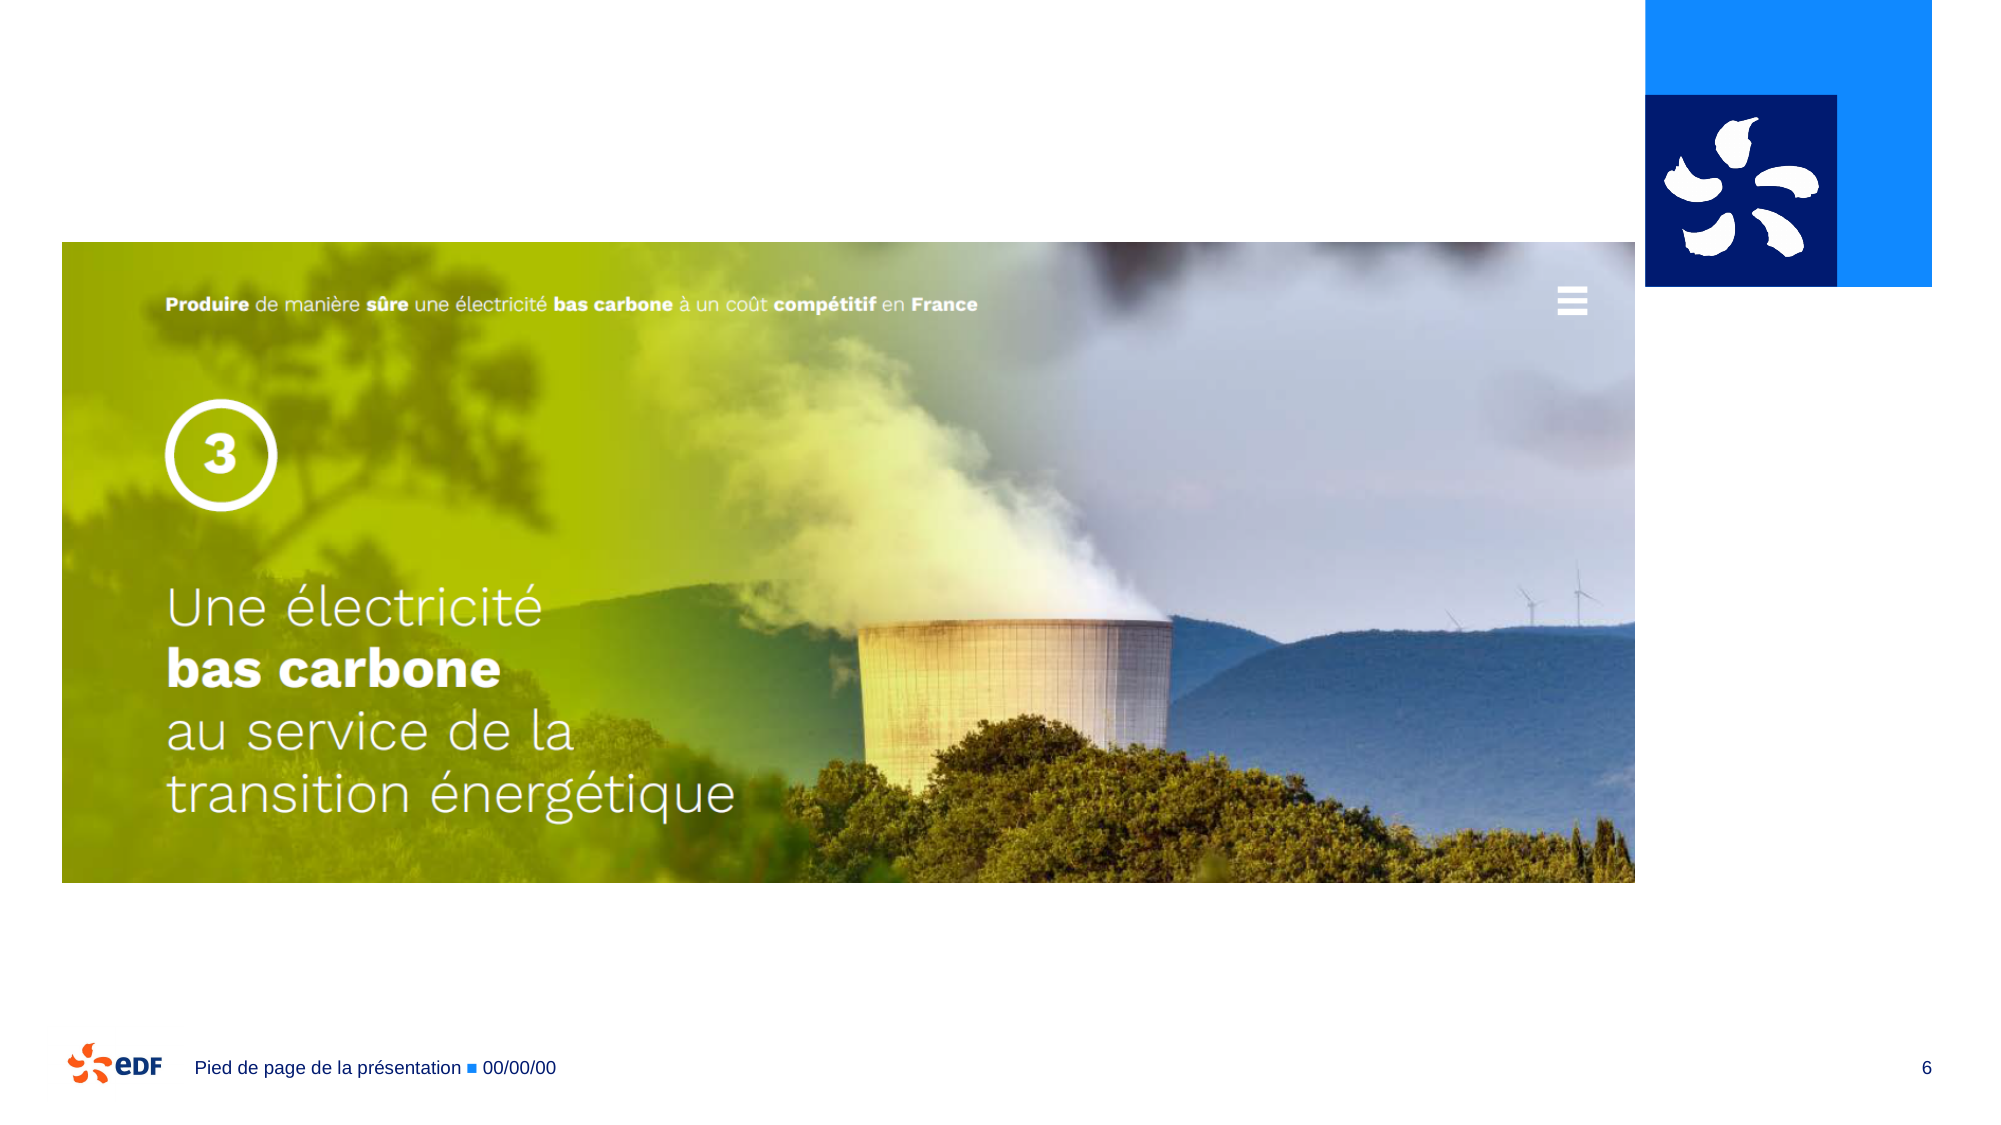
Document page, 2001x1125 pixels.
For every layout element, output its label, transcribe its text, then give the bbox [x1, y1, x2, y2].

picture [1664, 117, 1819, 257]
footer Pied de page de la présentation ■ 00/00/00 [179, 1046, 830, 1089]
picture [47, 1026, 184, 1102]
slide_number 6 [1829, 1046, 1948, 1089]
picture [62, 242, 1635, 883]
